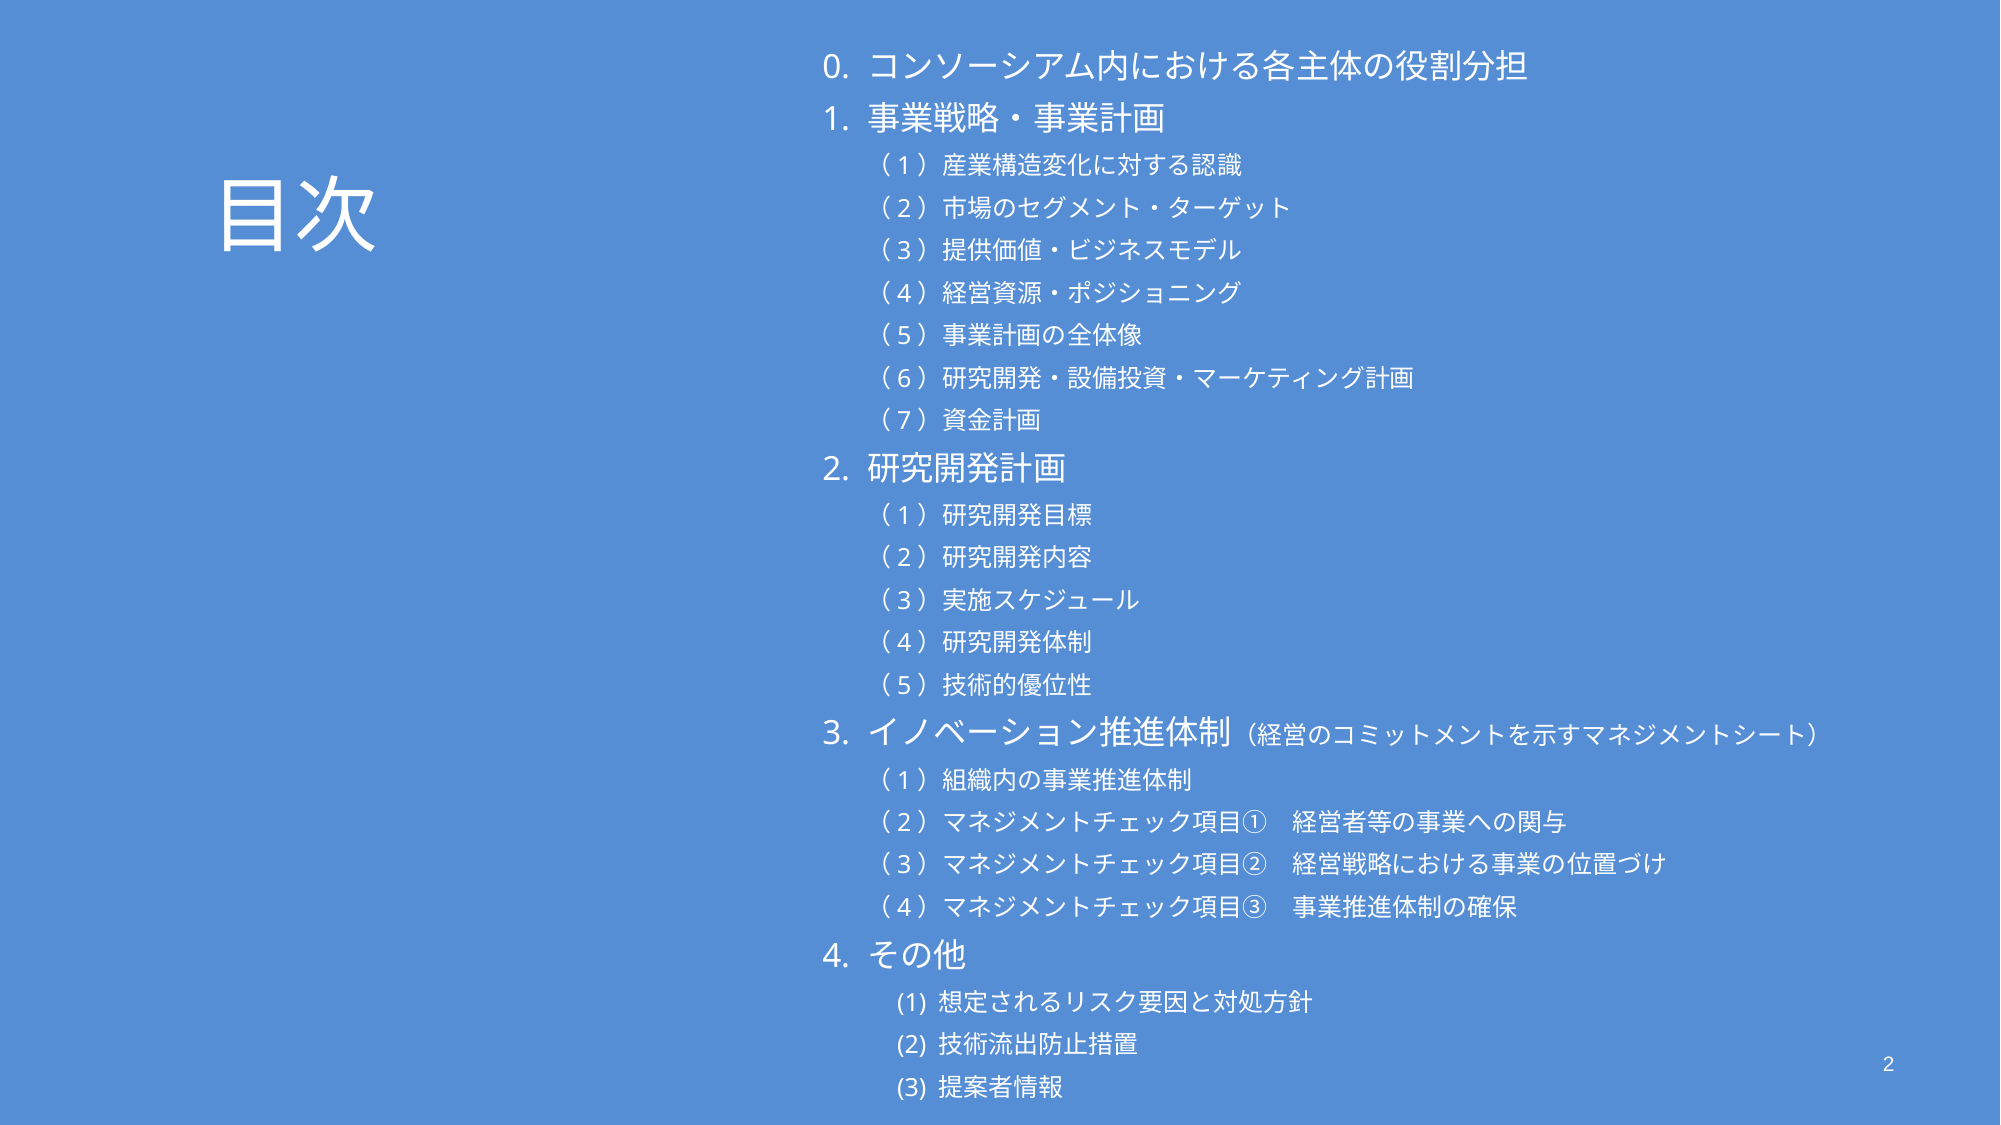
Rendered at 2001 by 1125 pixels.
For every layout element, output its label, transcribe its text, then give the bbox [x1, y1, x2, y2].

text_box 目次 [172, 120, 739, 694]
text_box 0. コンソーシアム内における各主体の役割分担 1. 事業戦略・事業計画 （1）産業構造変化に対する認識 （2）市場のセグメント・ターゲット （3）提供価値・ビジネスモデル （4）経営資源・ポジショニング （5）事業計画の全体像 （6）研究開発・設備投資・マーケティング計画 （7）資金計画 2. 研究開発計画 （1）研究開発目標 （2）研究開発内容 （3）実施スケジュール （4）研究開発体制 （5）技術的優位性 3. イノベーション推進体制（経営のコミットメントを示すマネジメントシート） （1）組織内の事業推進体制 （2）マネジメントチェック項目① 経営者等の事業への関与 （3）マネジメントチェック項目② 経営戦略における事業の位置づけ （4）マネジメントチェック項目③ 事業推進体制の確保 4. その他 (1) 想定されるリスク要因と対処方針 (2) 技術流出防止措置 (3) 提案者情報 [806, 38, 1891, 1102]
